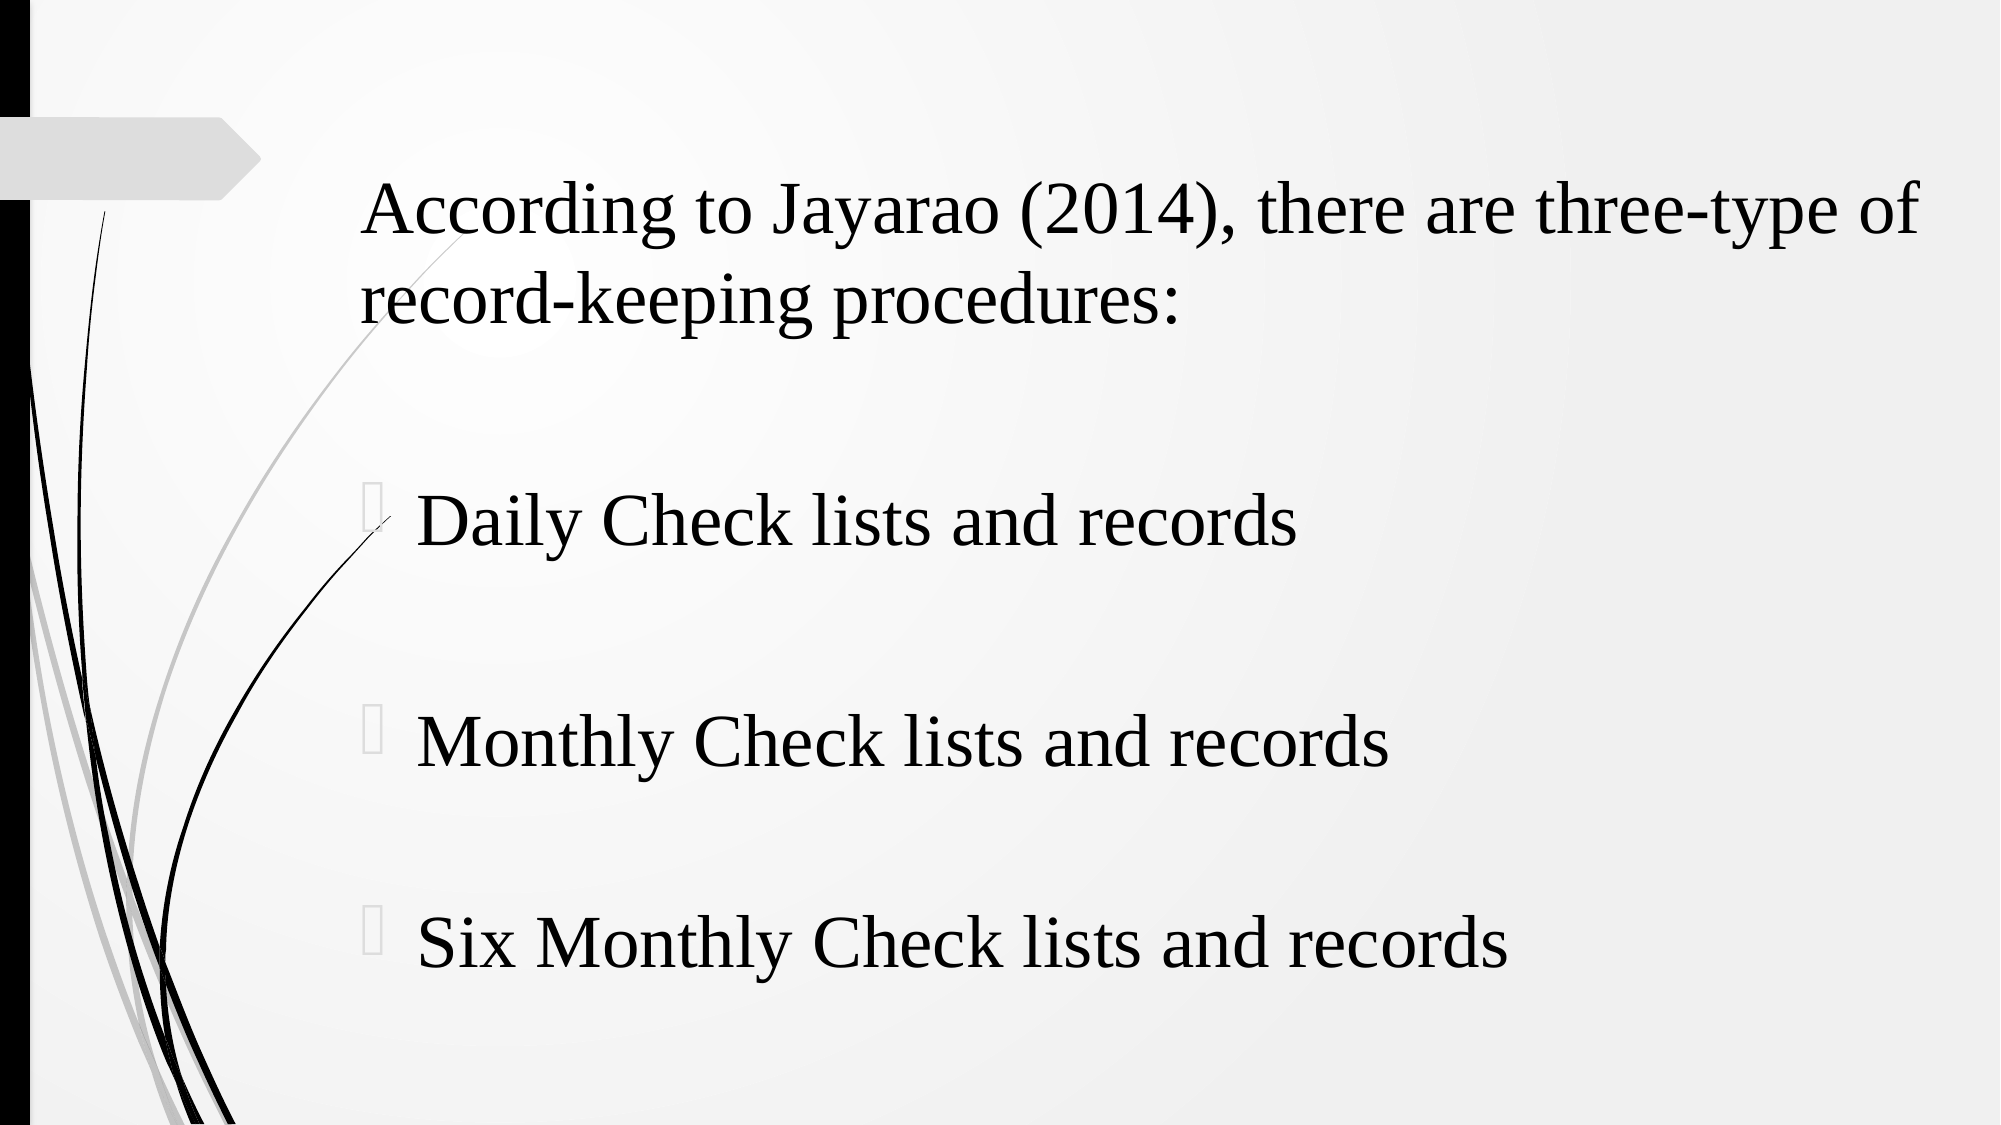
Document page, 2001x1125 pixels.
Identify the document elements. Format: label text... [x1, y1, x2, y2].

list According to Jayarao (2014), there are three-type of record-keeping procedures: Daily Check lists and records Monthly Check lists and records Six Monthly Check lists and records [345, 150, 1955, 1070]
